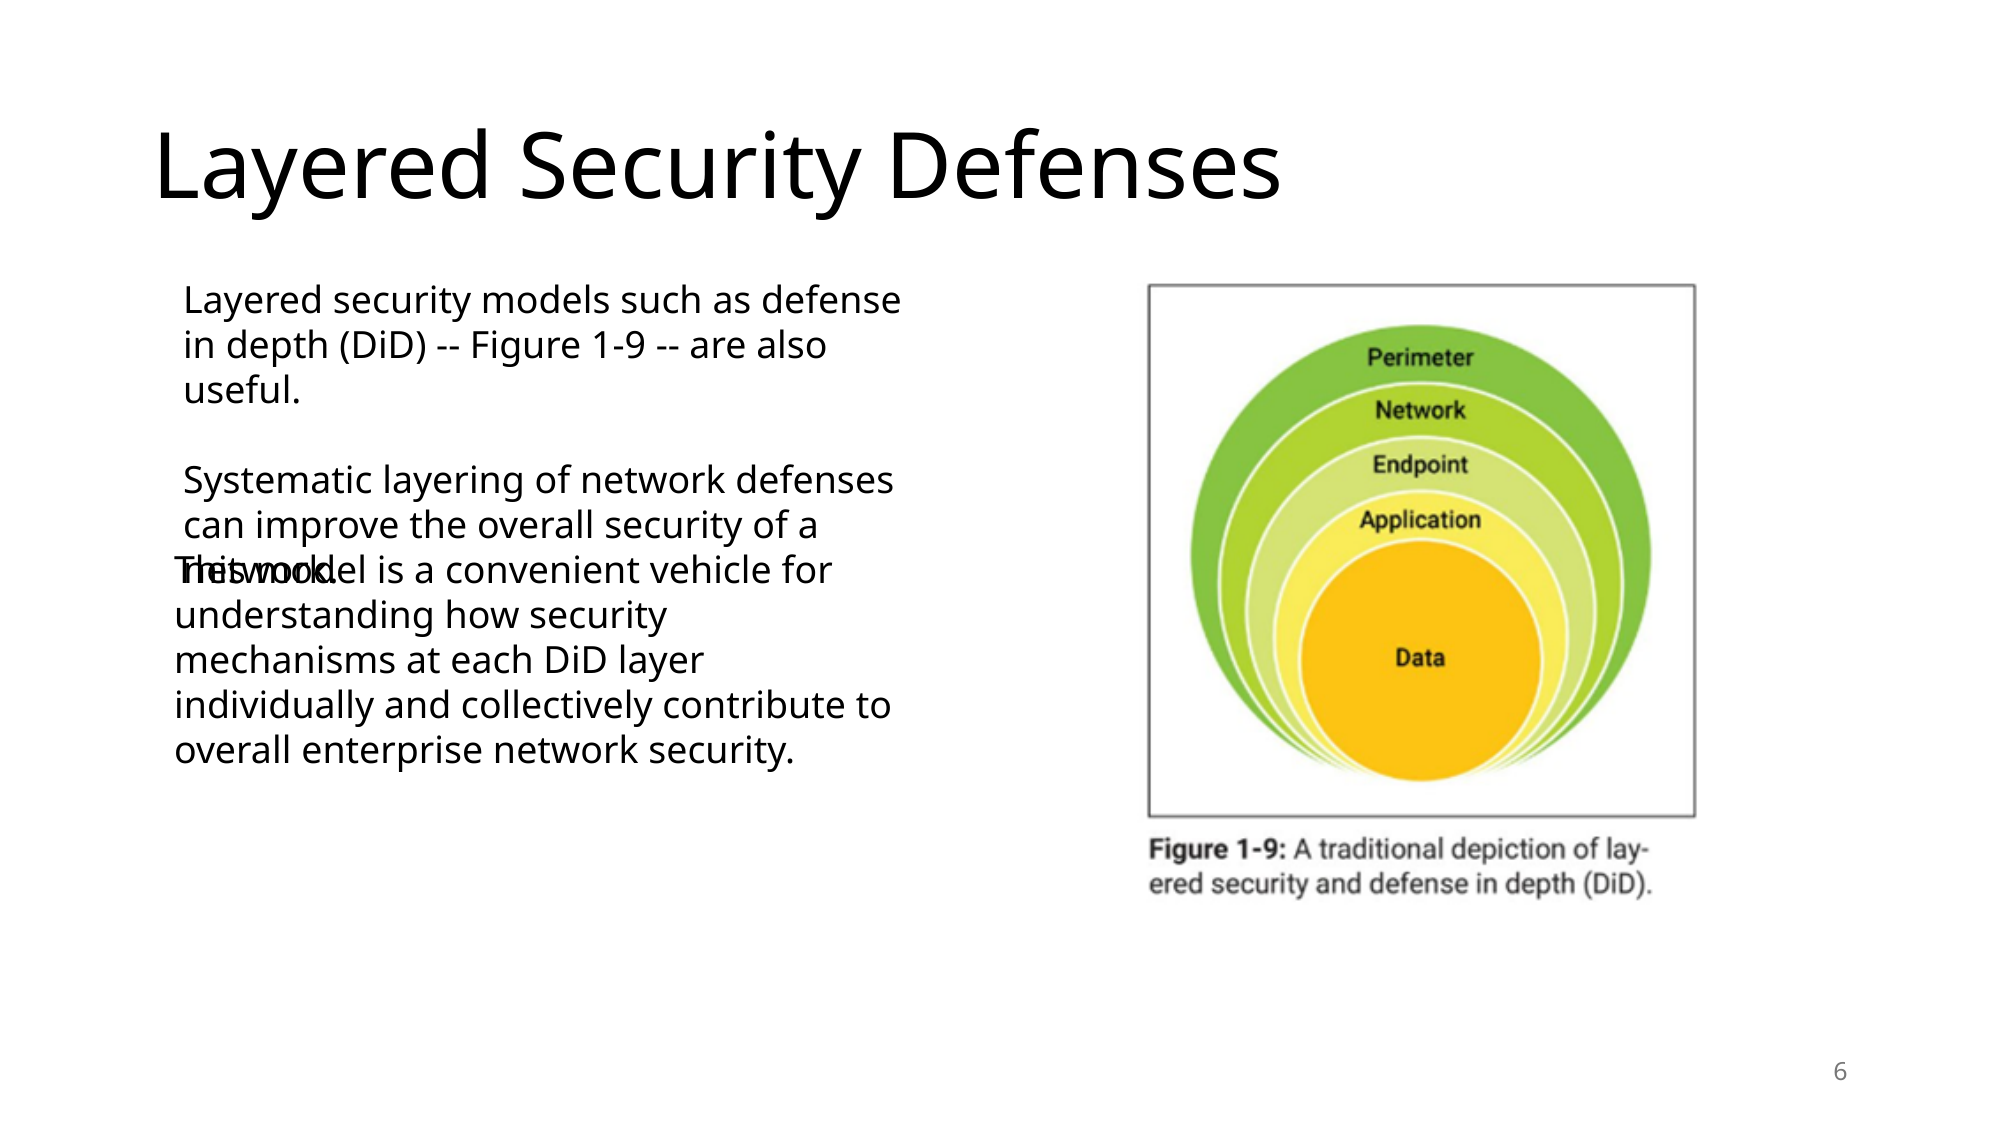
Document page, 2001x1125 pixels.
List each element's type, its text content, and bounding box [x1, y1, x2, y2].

text_box Layered security models such as defense in depth (DiD) -- Figure 1-9 -- are also useful. Systematic layering of network defenses can improve the overall security of a network. [168, 268, 942, 644]
slide_number 6 [1412, 1042, 1863, 1103]
title Layered Security Defenses [137, 59, 1863, 278]
picture [1121, 269, 1721, 914]
text_box This model is a convenient vehicle for understanding how security mechanisms at each DiD layer individually and collectively contribute to overall enterprise network security. [159, 538, 915, 779]
